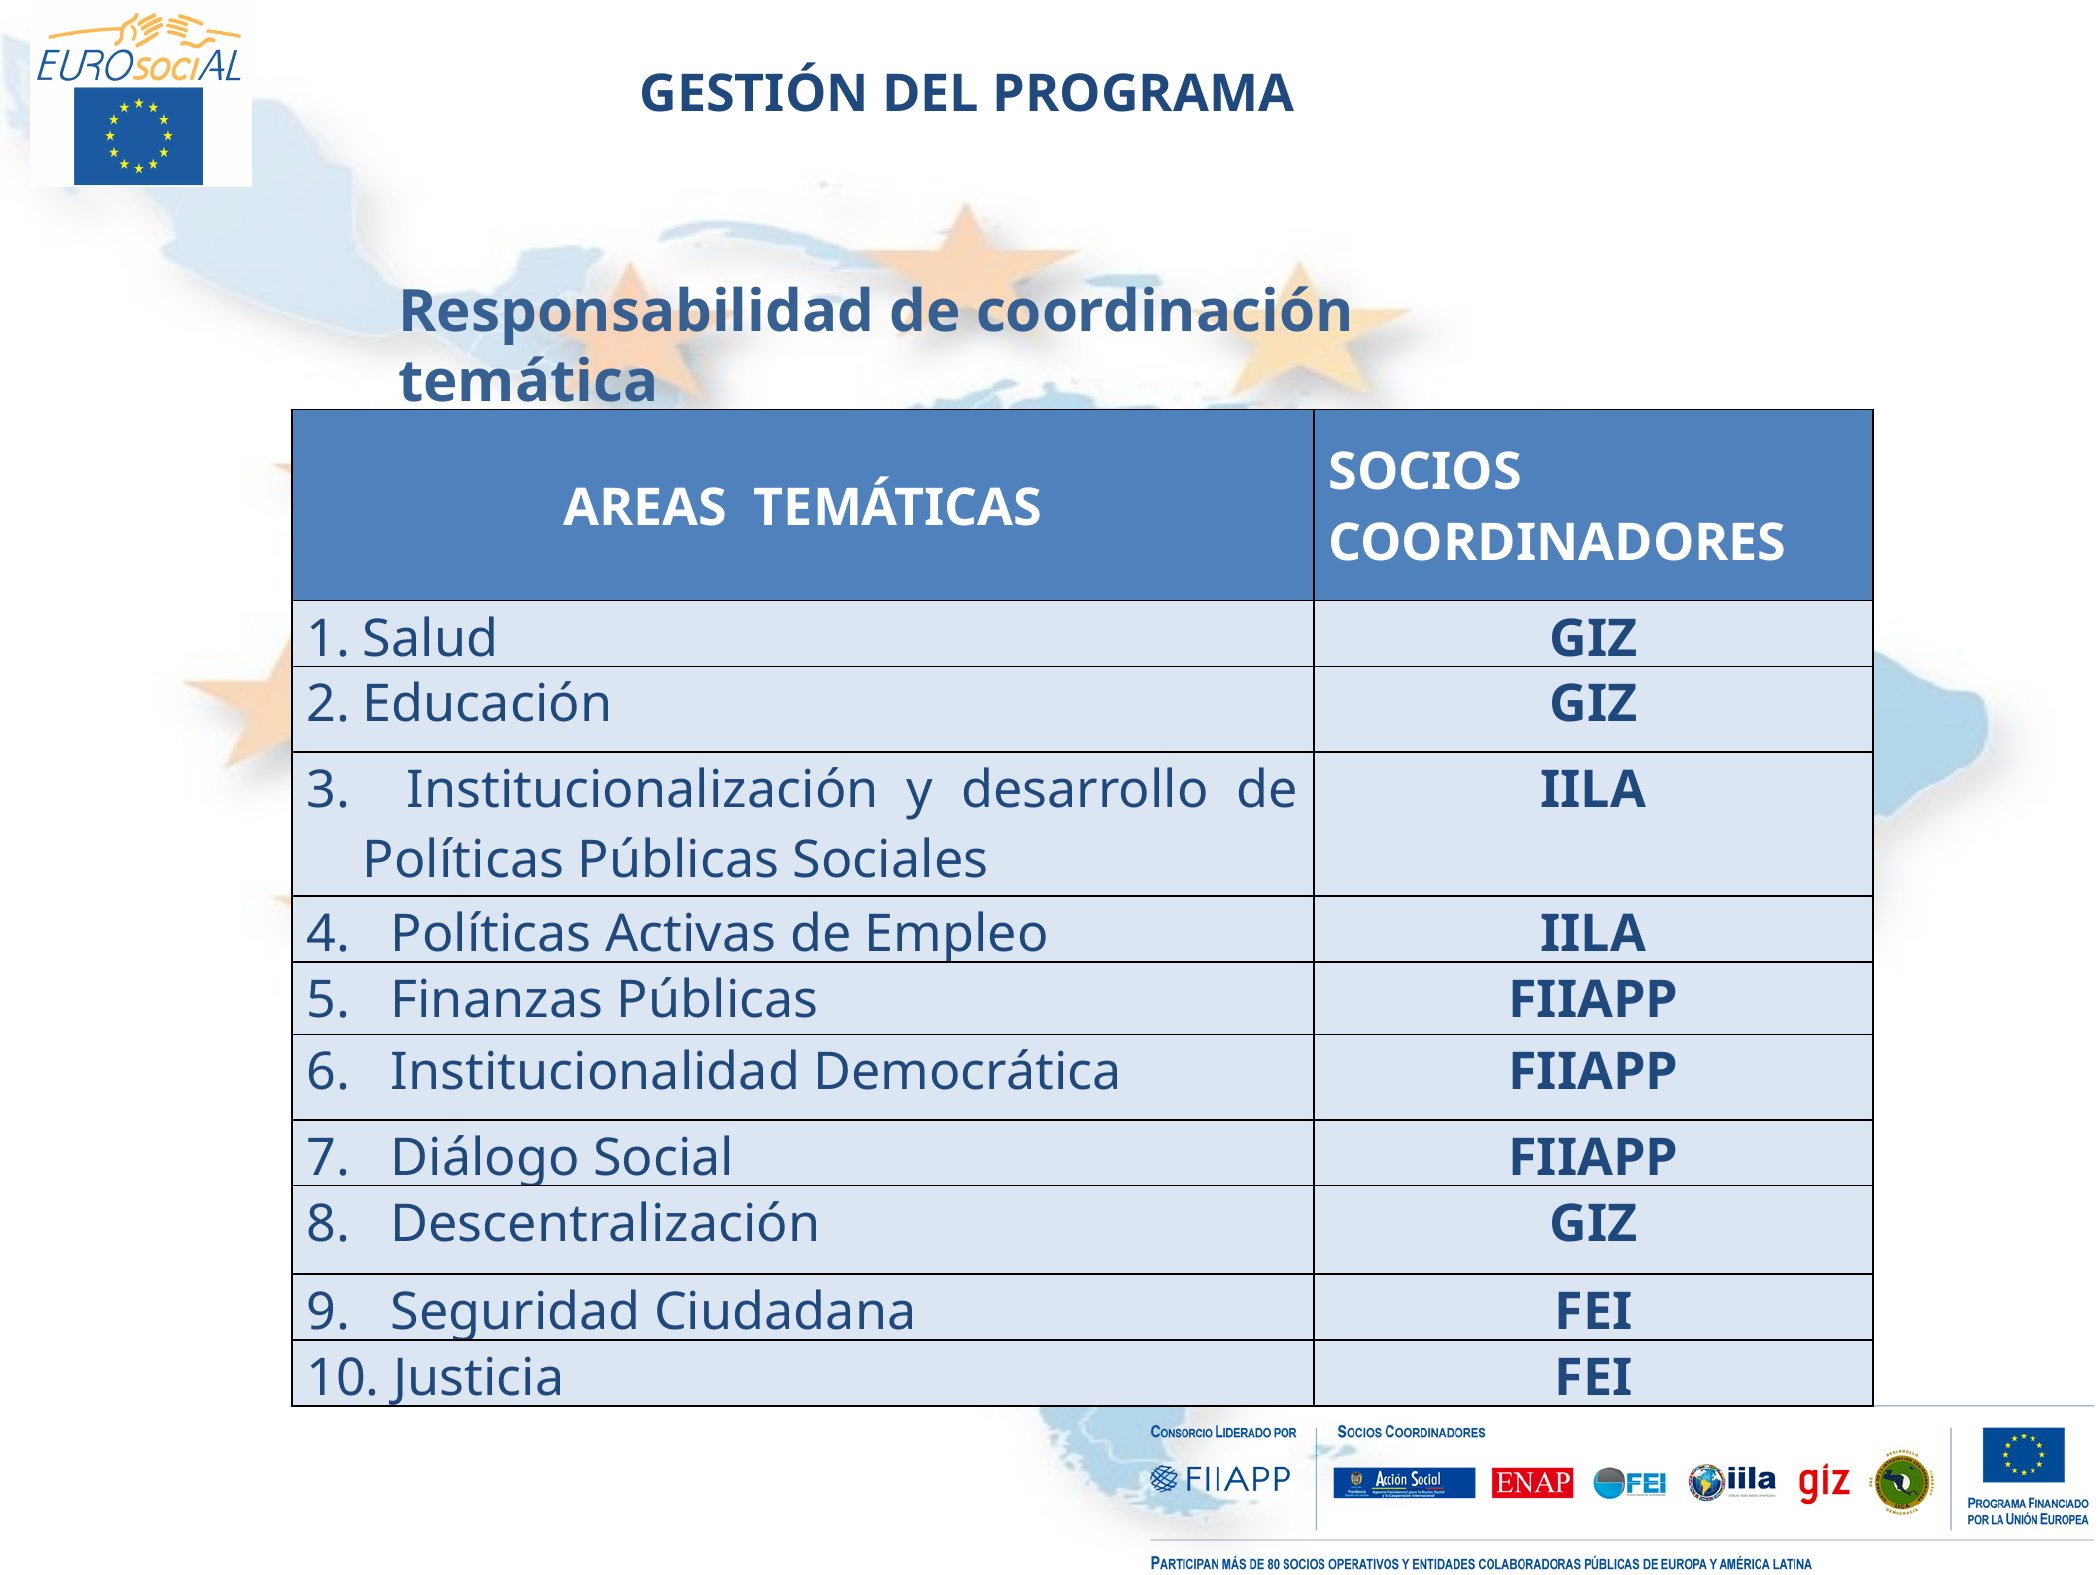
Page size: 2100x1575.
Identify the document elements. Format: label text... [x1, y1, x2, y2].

table_cell IILA [1315, 897, 1872, 961]
text_box Responsabilidad de coordinación temática [377, 262, 1568, 409]
table_header AREAS TEMÁTICAS [293, 410, 1313, 600]
table_cell FEI [1315, 1341, 1872, 1405]
table_header SOCIOS COORDINADORES [1315, 410, 1872, 600]
picture [1150, 1400, 2100, 1575]
table_cell 7. Diálogo Social [293, 1121, 1313, 1185]
table_cell FIIAPP [1315, 1121, 1872, 1185]
table_cell IILA [1315, 753, 1872, 895]
table_cell 4. Políticas Activas de Empleo [293, 897, 1313, 961]
table_cell Educación [293, 667, 1313, 751]
table_cell 8. Descentralización [293, 1186, 1313, 1273]
table_cell 10. Justicia [293, 1341, 1313, 1405]
table_cell FIIAPP [1315, 1035, 1872, 1119]
text_box GESTIÓN DEL PROGRAMA [618, 49, 1482, 133]
table_cell 3. Institucionalización y desarrollo de Políticas Públicas Sociales [293, 753, 1313, 895]
table_cell FIIAPP [1315, 963, 1872, 1034]
table_cell FEI [1315, 1275, 1872, 1339]
table_cell GIZ [1315, 1186, 1872, 1273]
table_cell GIZ [1315, 601, 1872, 666]
table_cell Salud [293, 601, 1313, 666]
table_cell GIZ [1315, 667, 1872, 751]
table_cell 9. Seguridad Ciudadana [293, 1275, 1313, 1339]
table_cell 5. Finanzas Públicas [293, 963, 1313, 1034]
table_cell 6. Institucionalidad Democrática [293, 1035, 1313, 1119]
